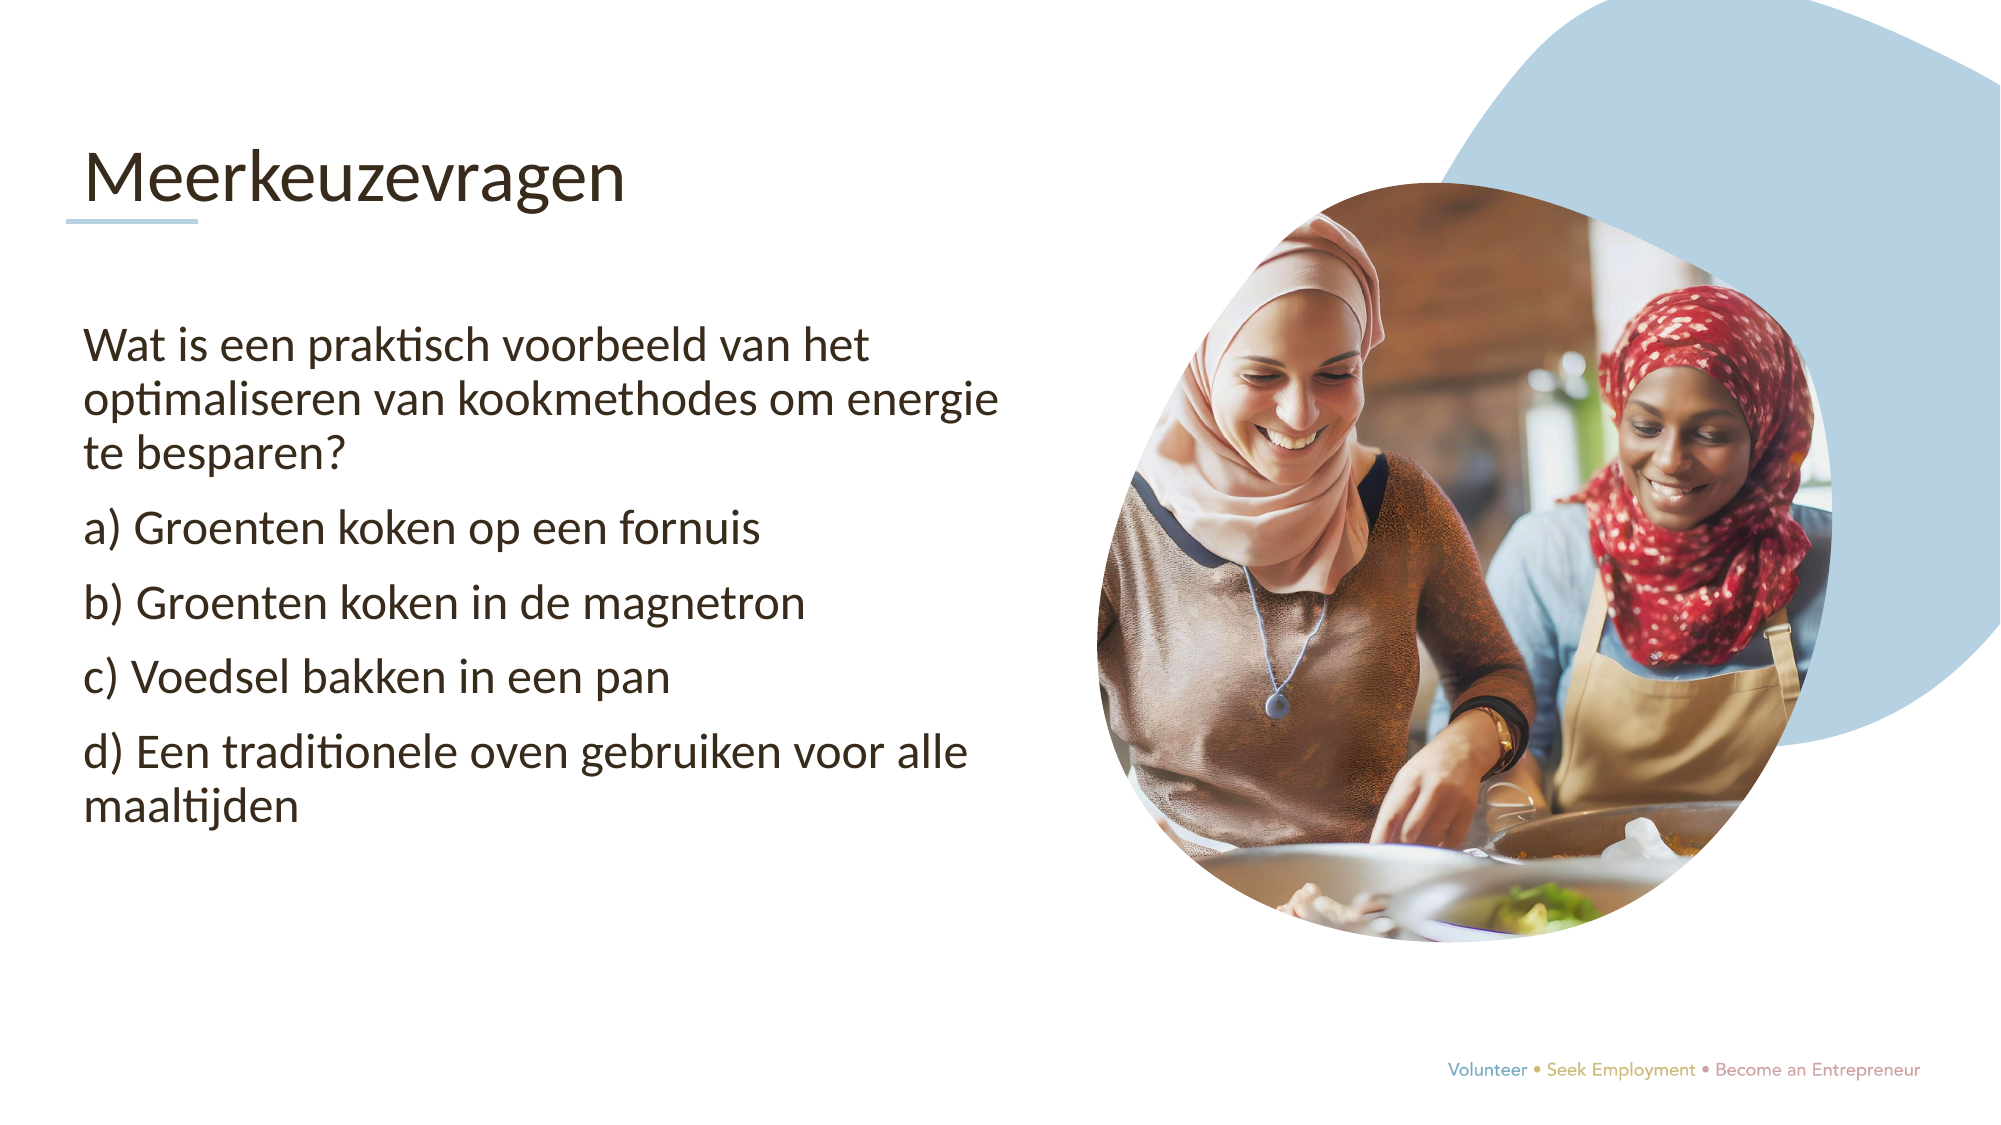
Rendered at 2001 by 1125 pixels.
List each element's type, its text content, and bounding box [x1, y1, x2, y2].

picture [1097, 182, 1833, 943]
text_box Meerkeuzevragen [68, 129, 903, 356]
text_box Wat is een praktisch voorbeeld van het optimaliseren van kookmethodes om energie te besparen? a) Groenten koken op een fornuis b) Groenten koken in de magnetron c) Voedsel bakken in een pan d) Een traditionele oven gebruiken voor alle maaltijden [68, 311, 1035, 1071]
picture [1418, 1046, 1971, 1103]
